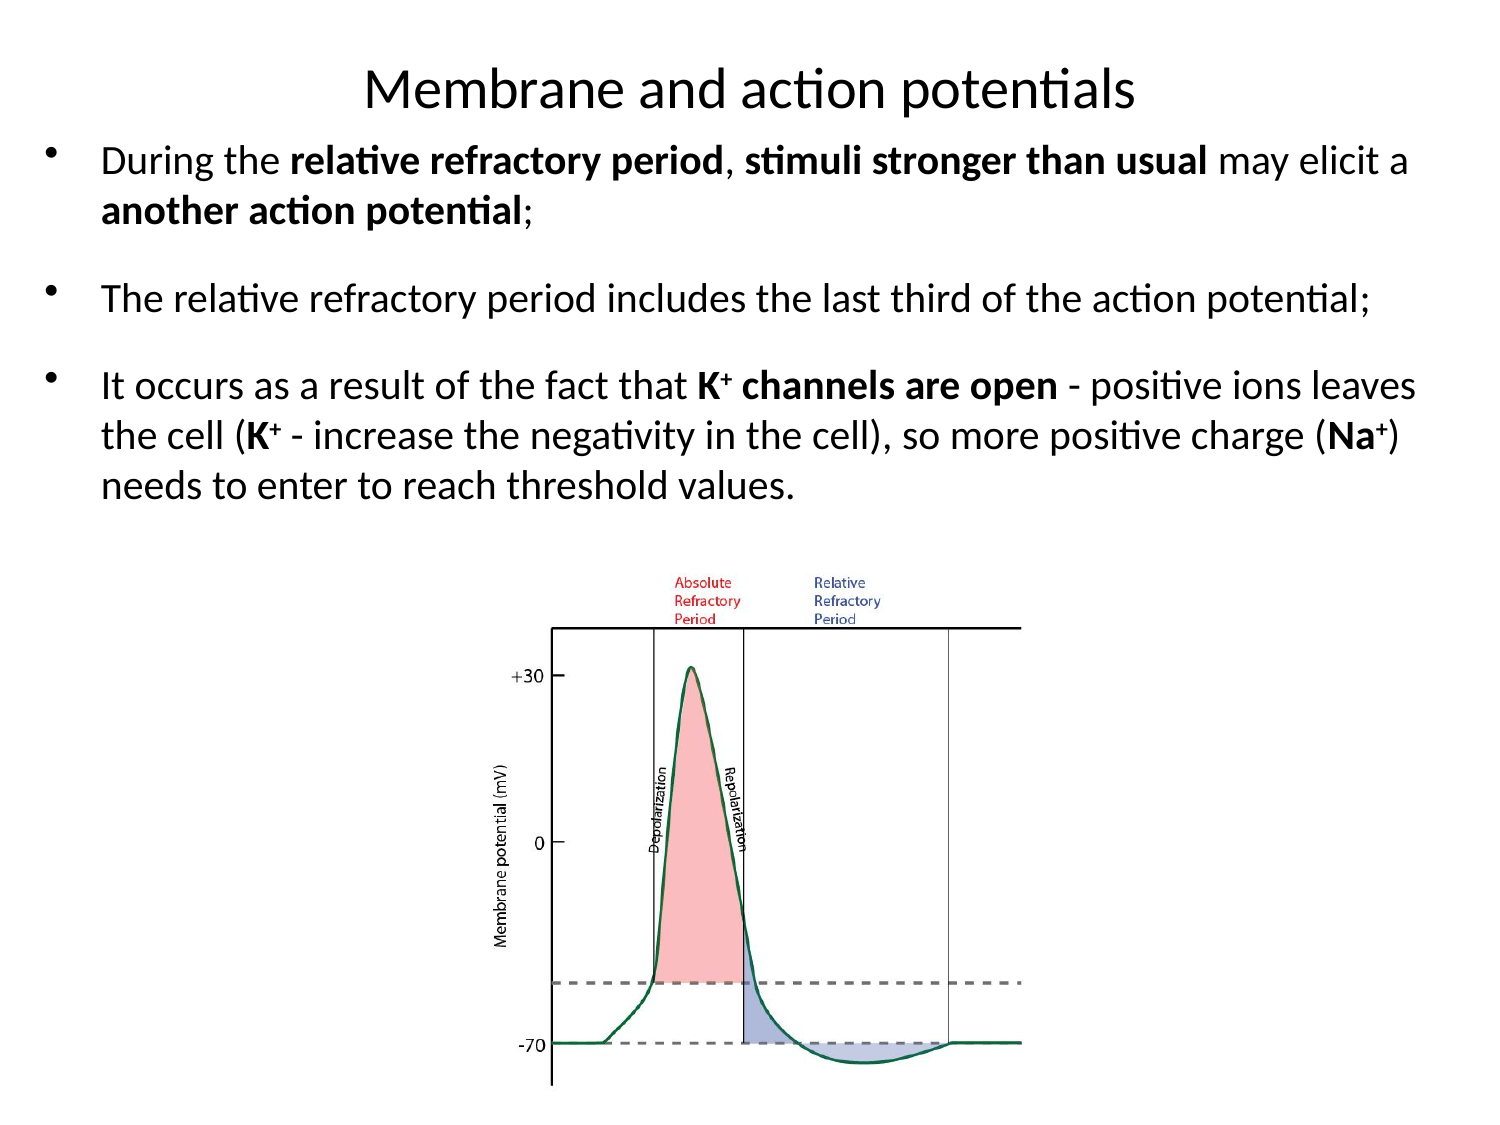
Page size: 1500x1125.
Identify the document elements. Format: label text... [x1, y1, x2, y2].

title Membrane and action potentials [74, 44, 1426, 126]
list During the relative refractory period, stimuli stronger than usual may elicit a another action potential; The relative refractory period includes the last third of the action potential; It occurs as a result of the fact that K+ channels are open - positive ions leaves the cell (K+ - increase the negativity in the cell), so more positive charge (Na+) needs to enter to reach threshold values. [29, 125, 1471, 1107]
picture [457, 559, 1043, 1095]
